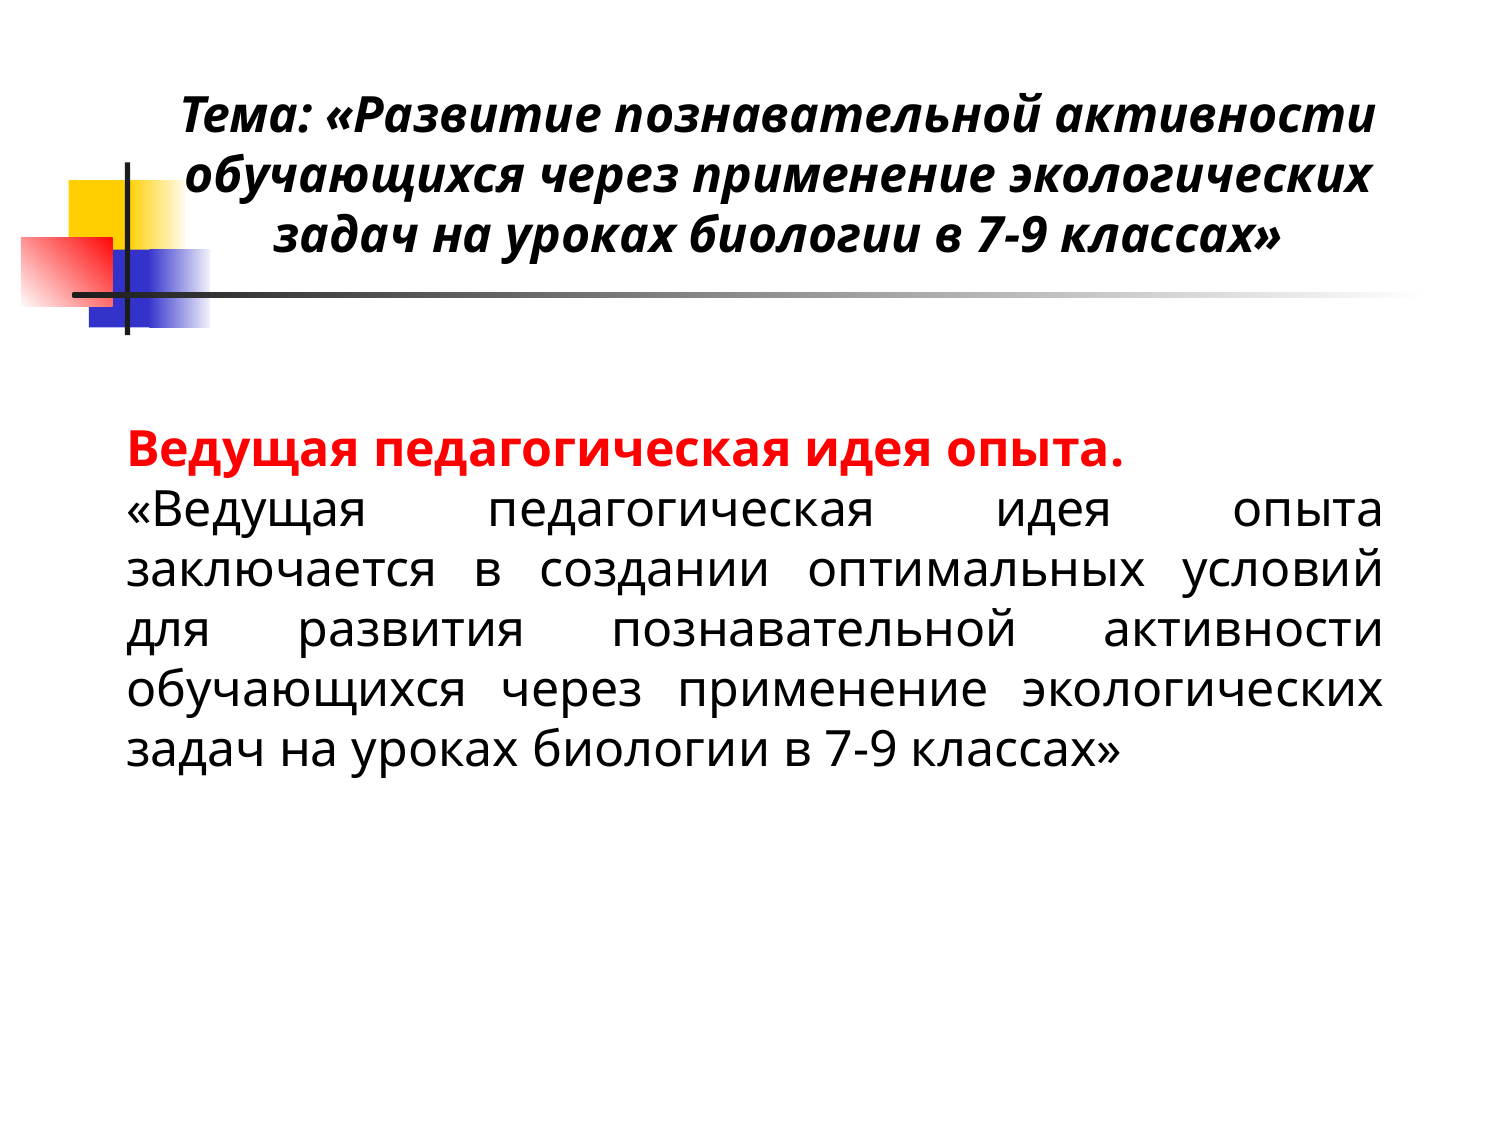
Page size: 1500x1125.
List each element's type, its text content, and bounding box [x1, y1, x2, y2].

text_box Ведущая педагогическая идея опыта. «Ведущая педагогическая идея опыта заключается в создании оптимальных условий для развития познавательной активности обучающихся через применение экологических задач на уроках биологии в 7-9 классах» [111, 408, 1400, 784]
text_box Тема: «Развитие познавательной активности обучающихся через применение экологических задач на уроках биологии в 7-9 классах» [111, 75, 1446, 270]
